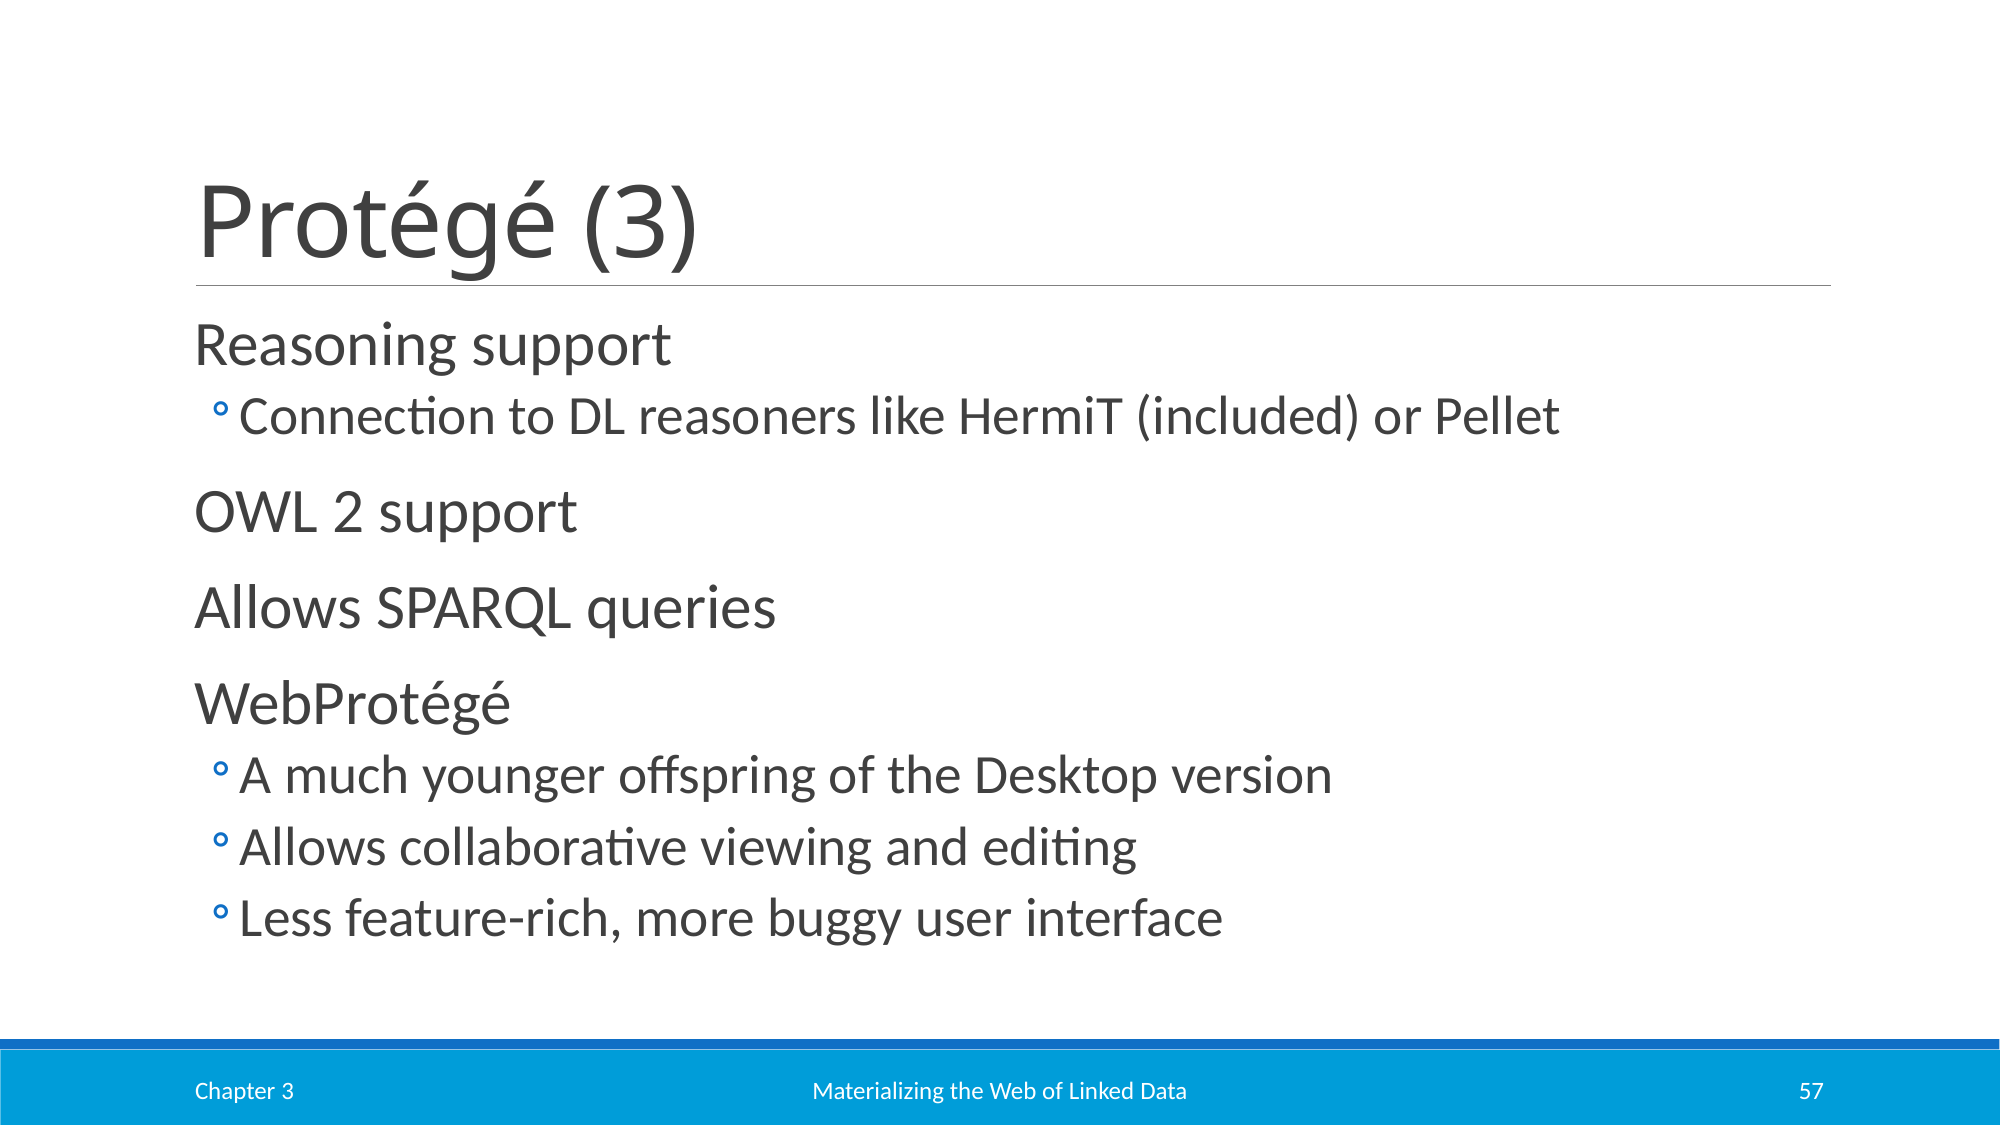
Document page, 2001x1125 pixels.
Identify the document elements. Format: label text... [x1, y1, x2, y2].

slide_number 57 [1624, 1059, 1840, 1120]
footer Materializing the Web of Linked Data [604, 1059, 1396, 1120]
list Reasoning support Connection to DL reasoners like HermiT (included) or Pellet OWL 2 support Allows SPARQL queries WebProtégé A much younger offspring of the Desktop version Allows collaborative viewing and editing Less feature-rich, more buggy user interface [180, 302, 1830, 963]
title Protégé (3) [180, 47, 1830, 285]
slide_number Chapter 3 [180, 1059, 586, 1120]
